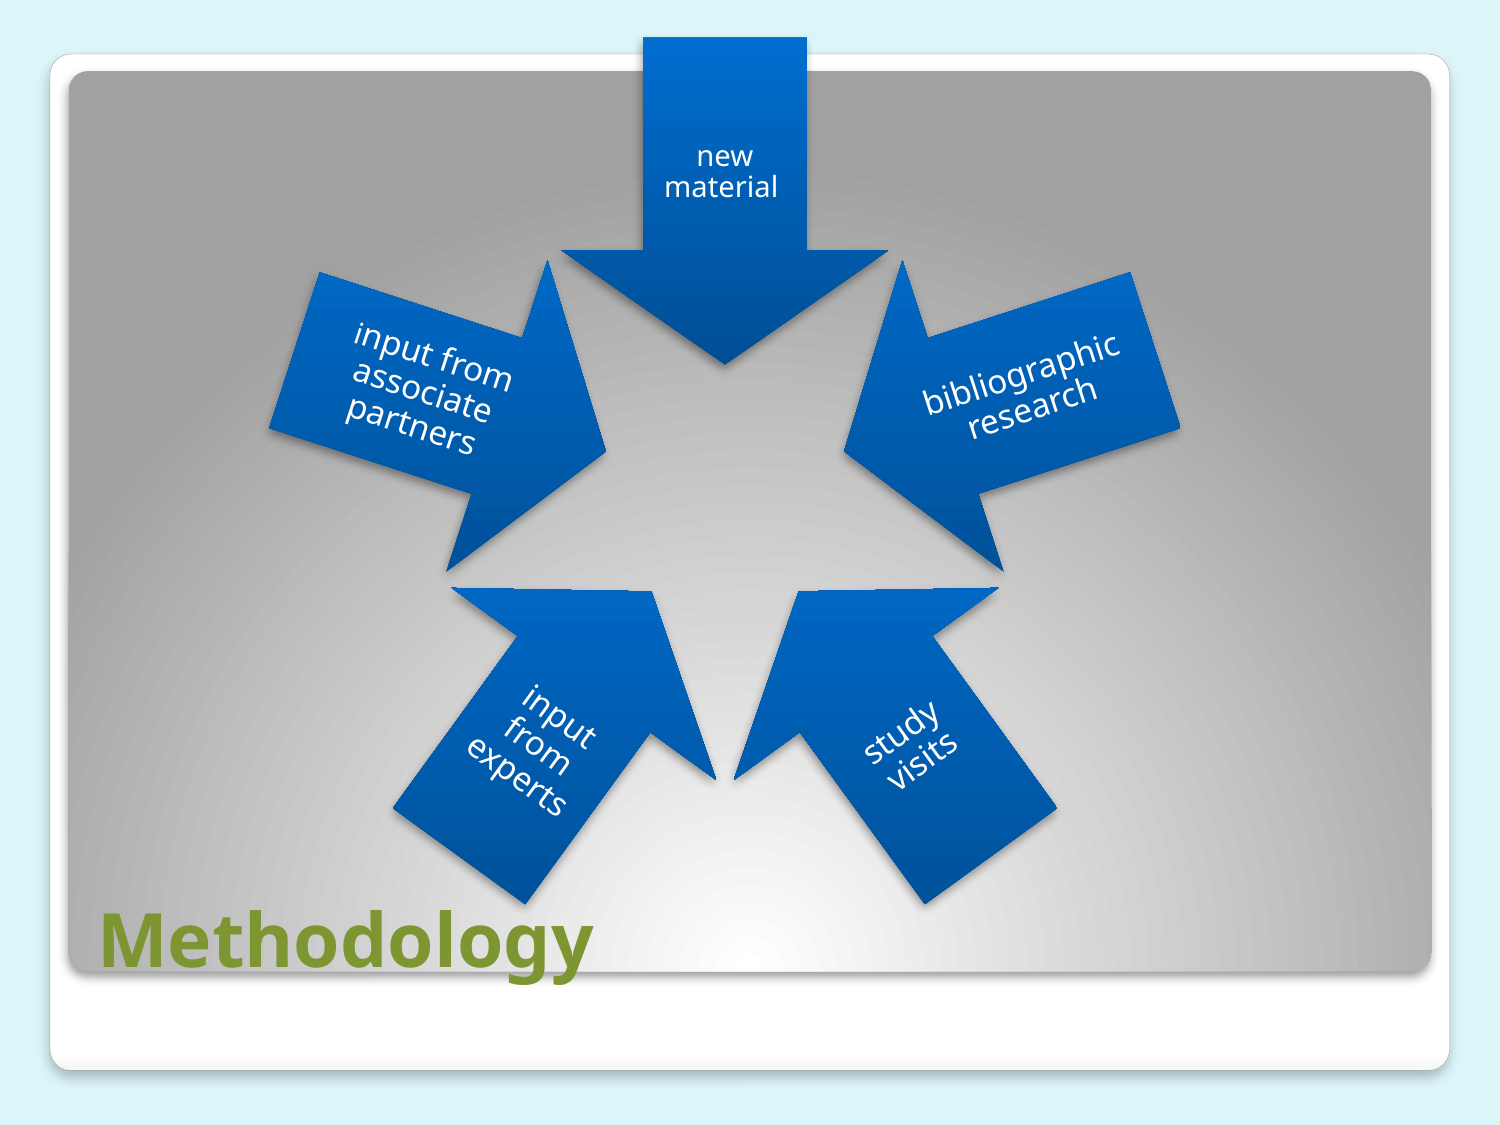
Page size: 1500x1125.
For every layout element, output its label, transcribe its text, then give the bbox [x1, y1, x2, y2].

title Methodology [82, 903, 1425, 990]
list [0, 37, 1476, 888]
